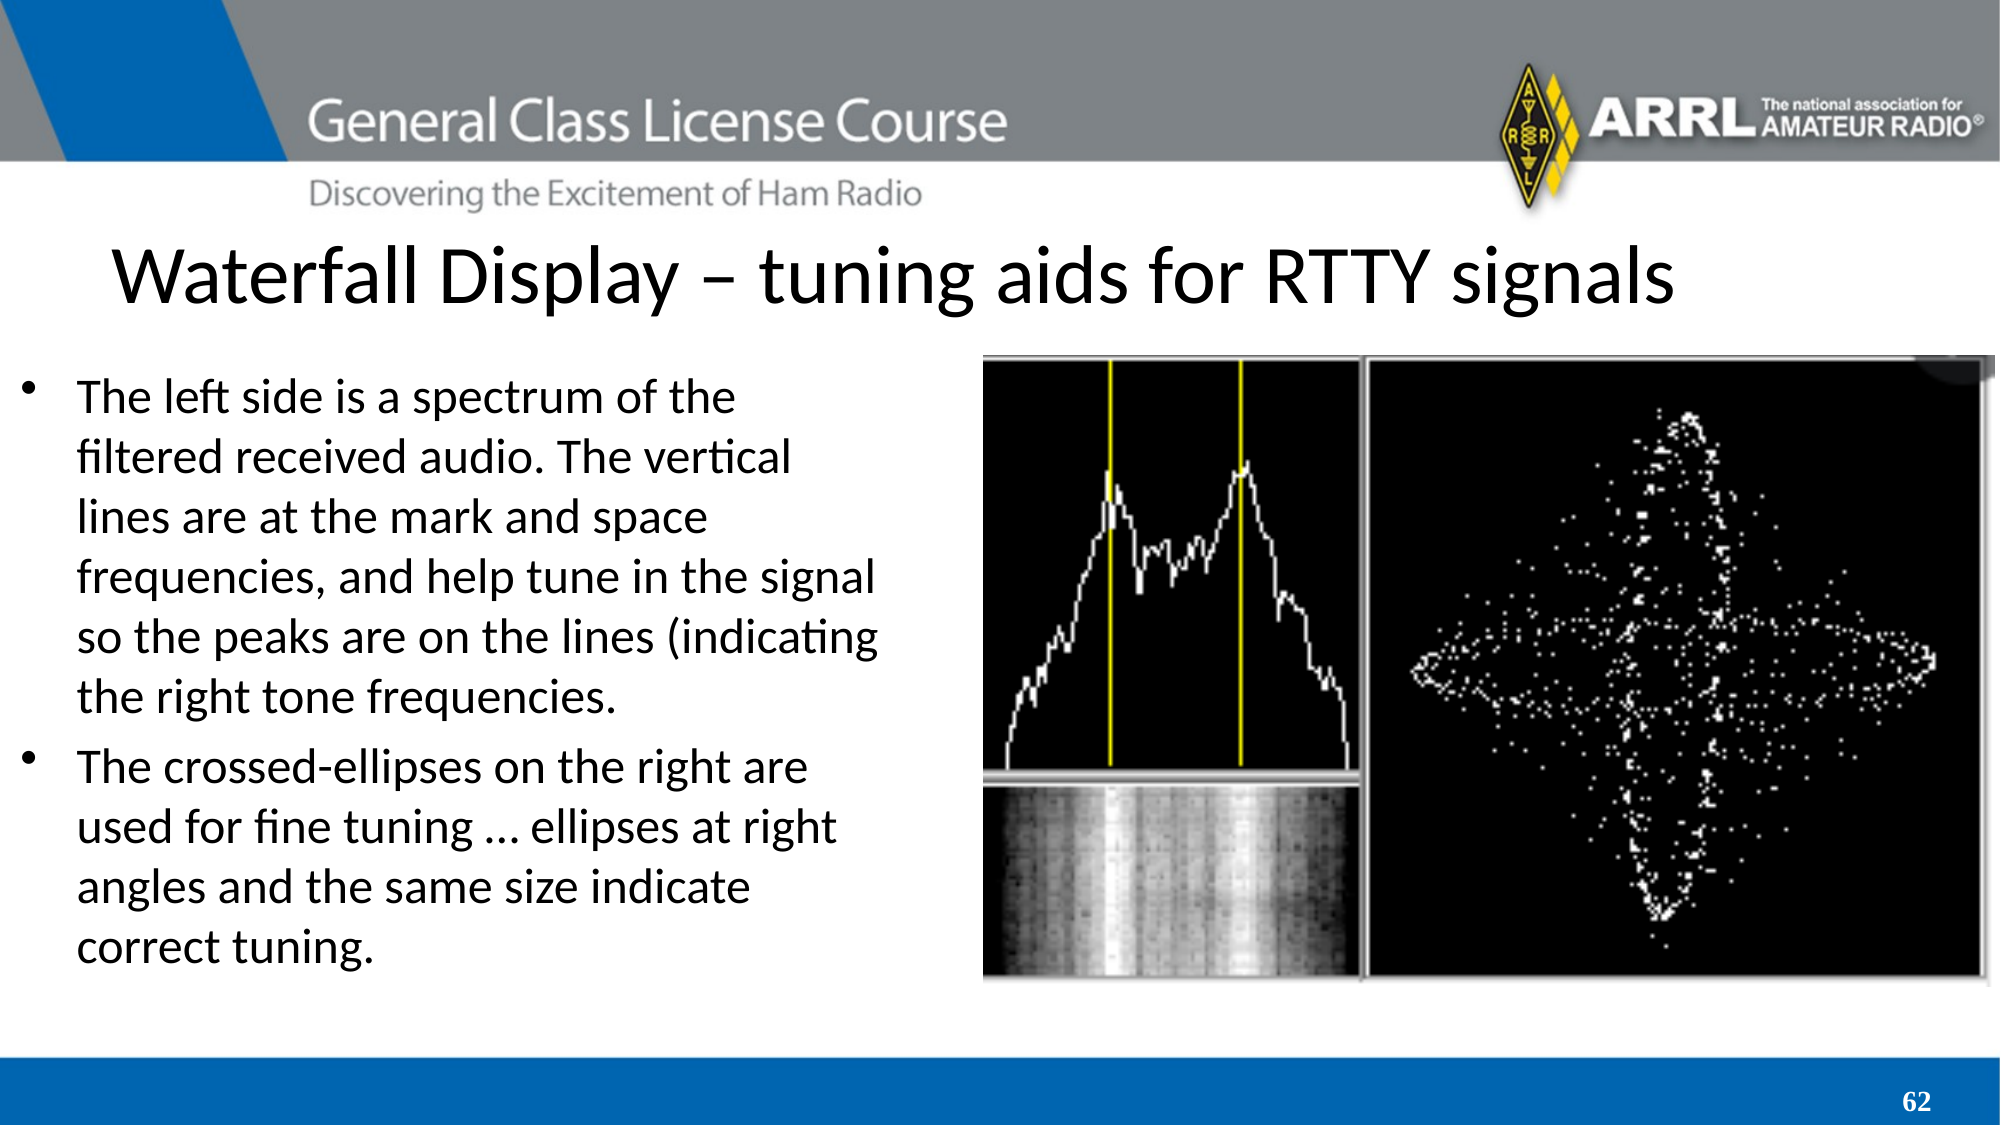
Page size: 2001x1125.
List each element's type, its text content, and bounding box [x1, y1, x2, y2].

list The left side is a spectrum of the filtered received audio. The vertical lines are at the mark and space frequencies, and help tune in the signal so the peaks are on the lines (indicating the right tone frequencies. The crossed-ellipses on the right are used for fine tuning … ellipses at right angles and the same size indicate correct tuning. [5, 355, 900, 1043]
picture [0, 0, 2001, 1125]
title Waterfall Display – tuning aids for RTTY signals [96, 212, 1897, 356]
